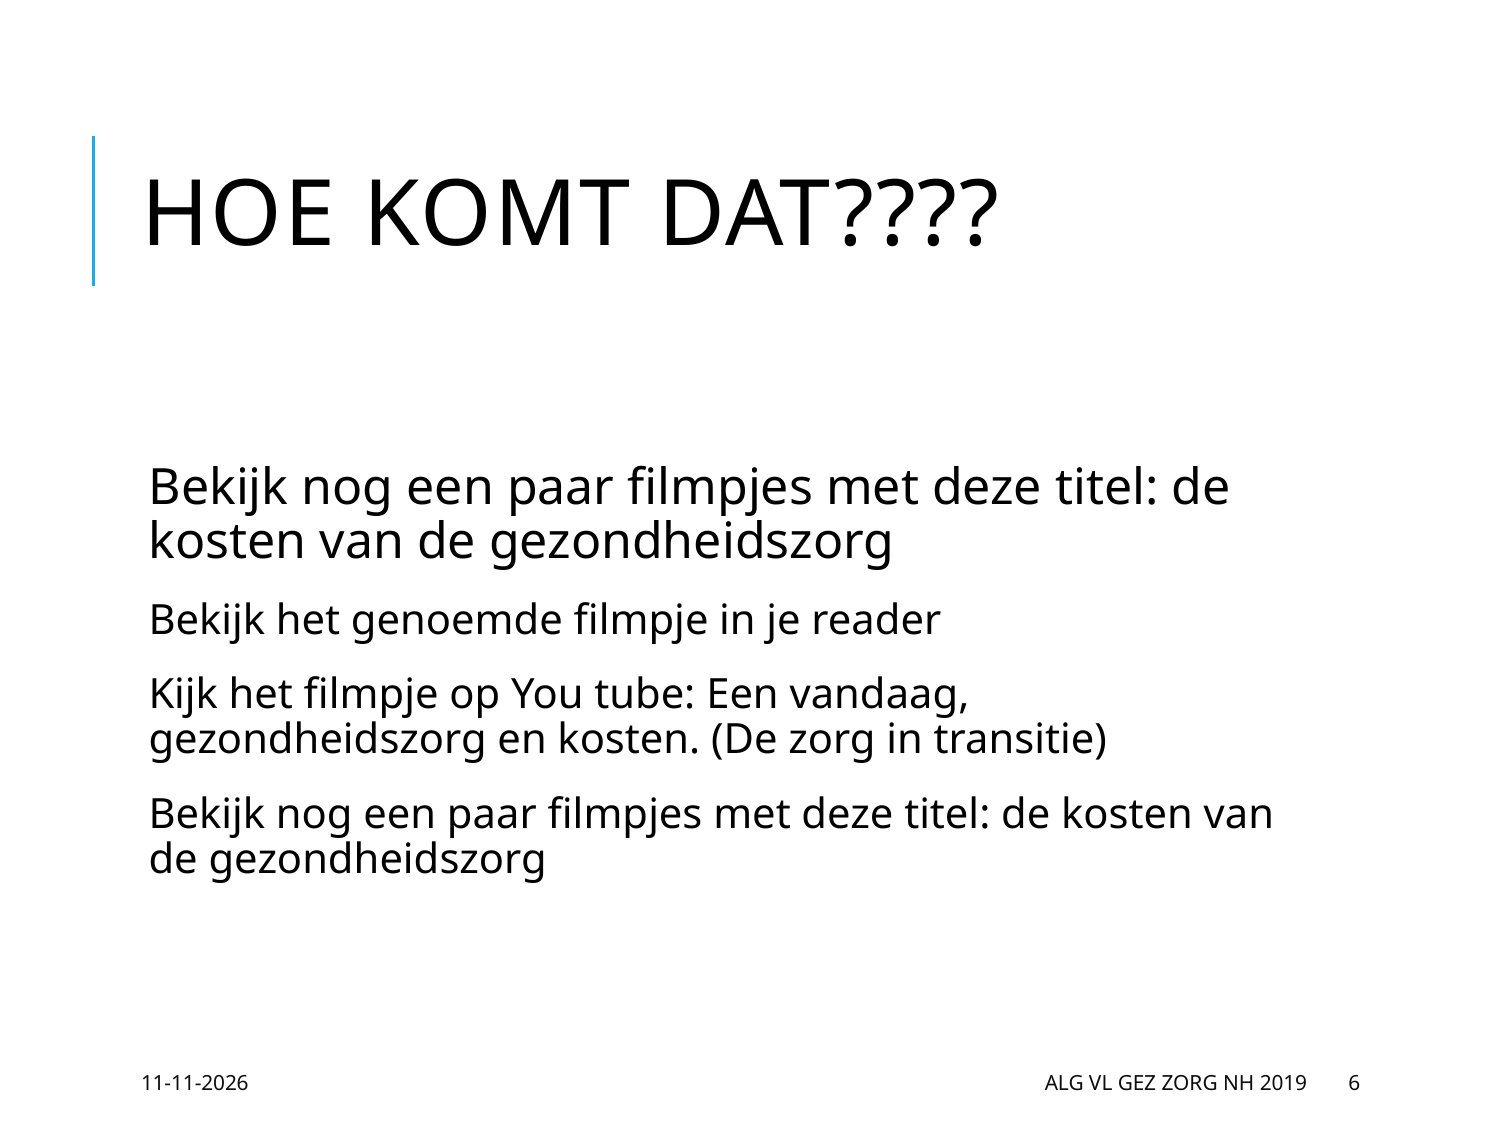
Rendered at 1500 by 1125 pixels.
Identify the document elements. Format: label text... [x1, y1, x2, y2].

footer Alg VL gez zorg NH 2019 [595, 1061, 1322, 1107]
title Hoe komt dat???? [126, 96, 1322, 342]
slide_number 6 [1333, 1061, 1454, 1107]
list Bekijk nog een paar filmpjes met deze titel: de kosten van de gezondheidszorg Bekijk het genoemde filmpje in je reader Kijk het filmpje op You tube: Een vandaag, gezondheidszorg en kosten. (De zorg in transitie) Bekijk nog een paar filmpjes met deze titel: de kosten van de gezondheidszorg [126, 375, 1322, 1035]
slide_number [126, 1061, 392, 1107]
